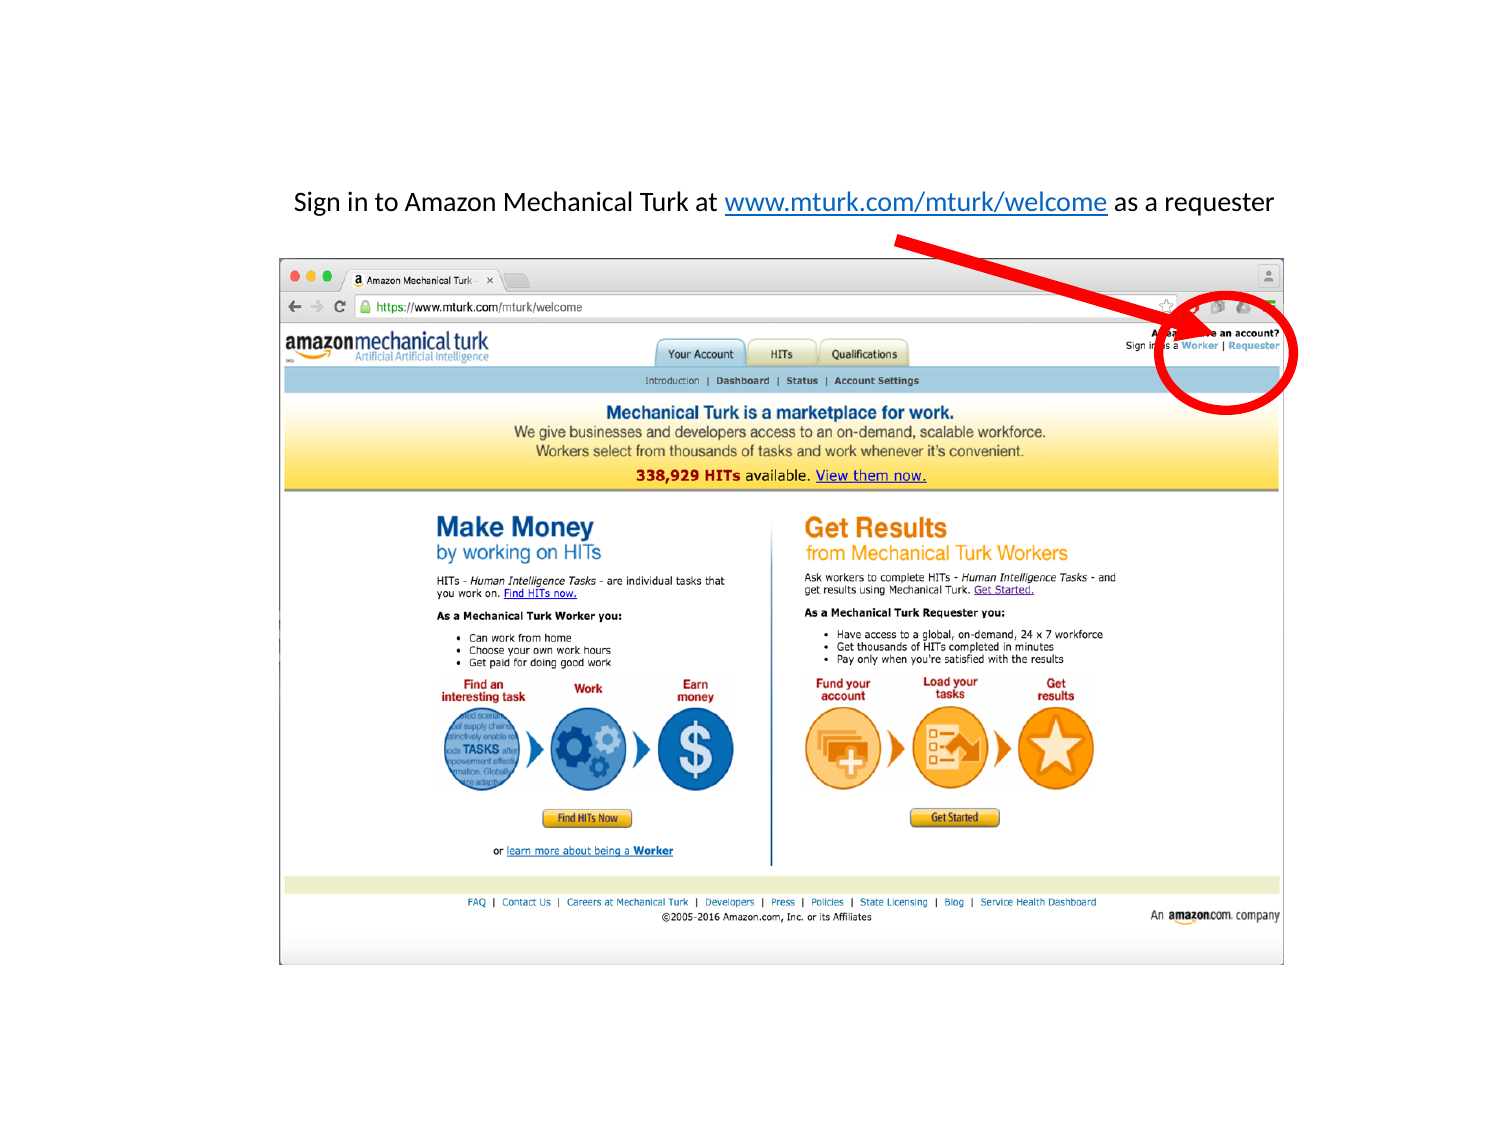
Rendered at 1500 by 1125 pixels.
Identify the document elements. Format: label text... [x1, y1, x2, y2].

text_box [1284, 321, 1295, 384]
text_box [895, 240, 1215, 335]
picture [279, 258, 1284, 965]
text_box Sign in to Amazon Mechanical Turk at www.mturk.com/mturk/welcome as a requester [279, 176, 1418, 225]
